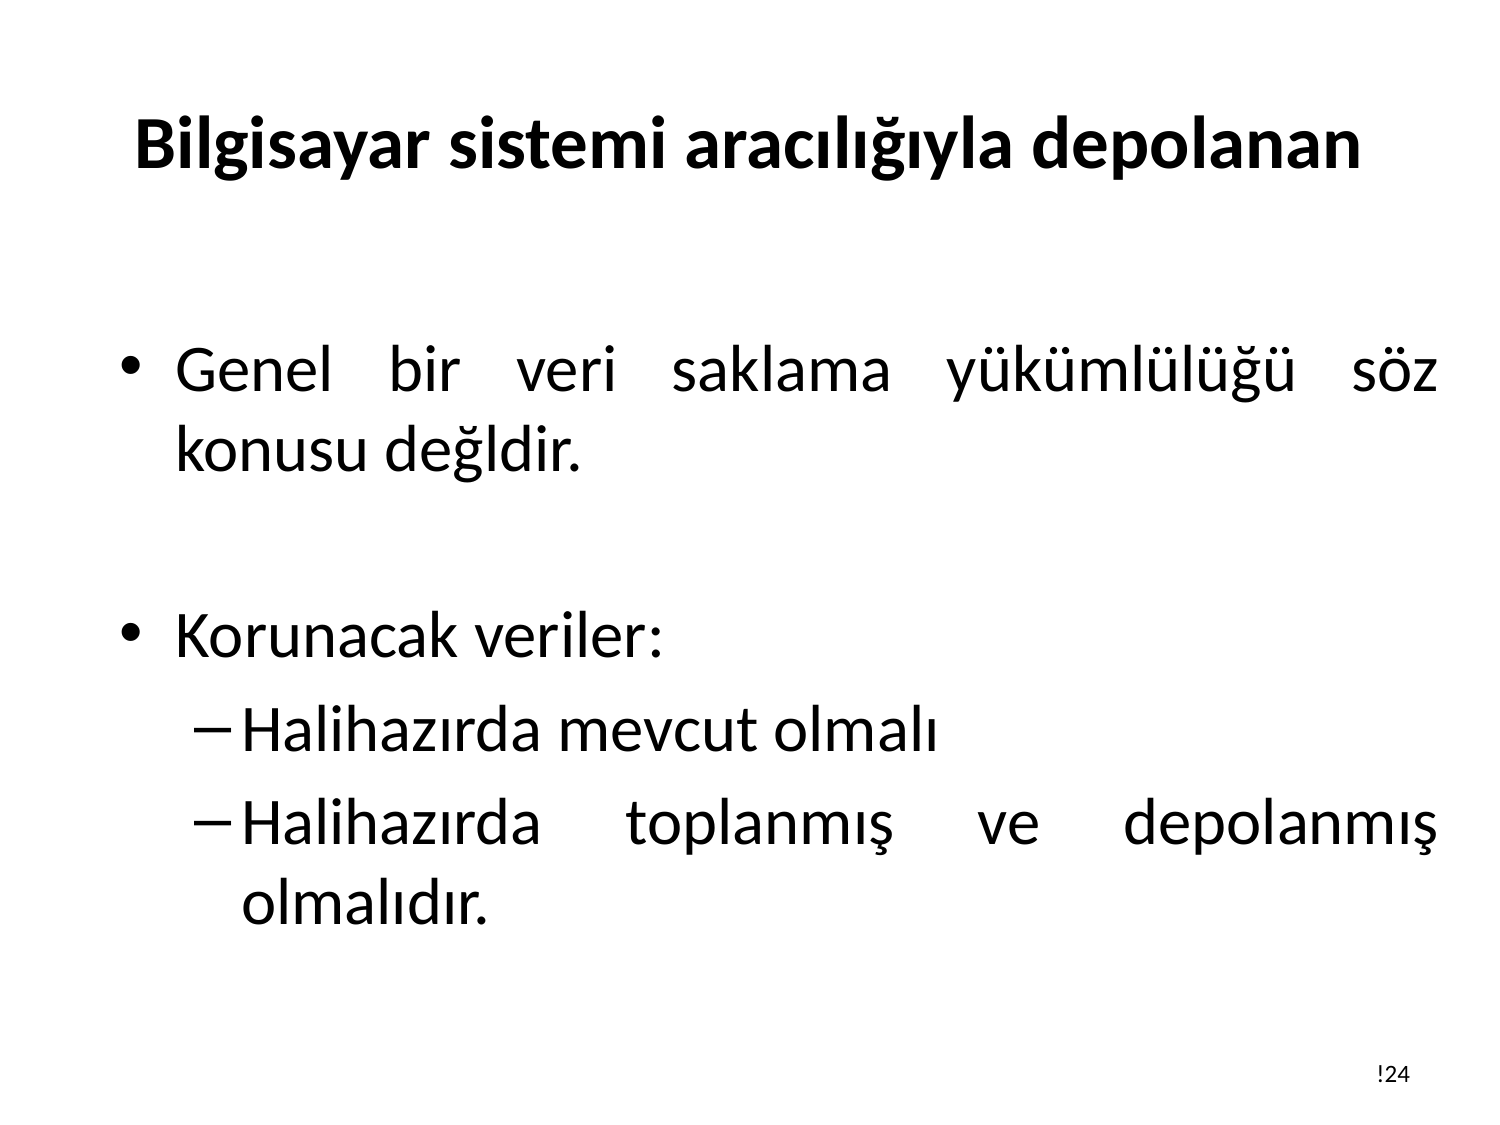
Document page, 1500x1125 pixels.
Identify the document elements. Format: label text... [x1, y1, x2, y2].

slide_number !24 [1074, 1042, 1425, 1103]
list Genel bir veri saklama yükümlülüğü söz konusu değldir. Korunacak veriler: Halihazırda mevcut olmalı Halihazırda toplanmış ve depolanmış olmalıdır. [103, 223, 1455, 829]
title Bilgisayar sistemi aracılığıyla depolanan [74, 44, 1426, 233]
